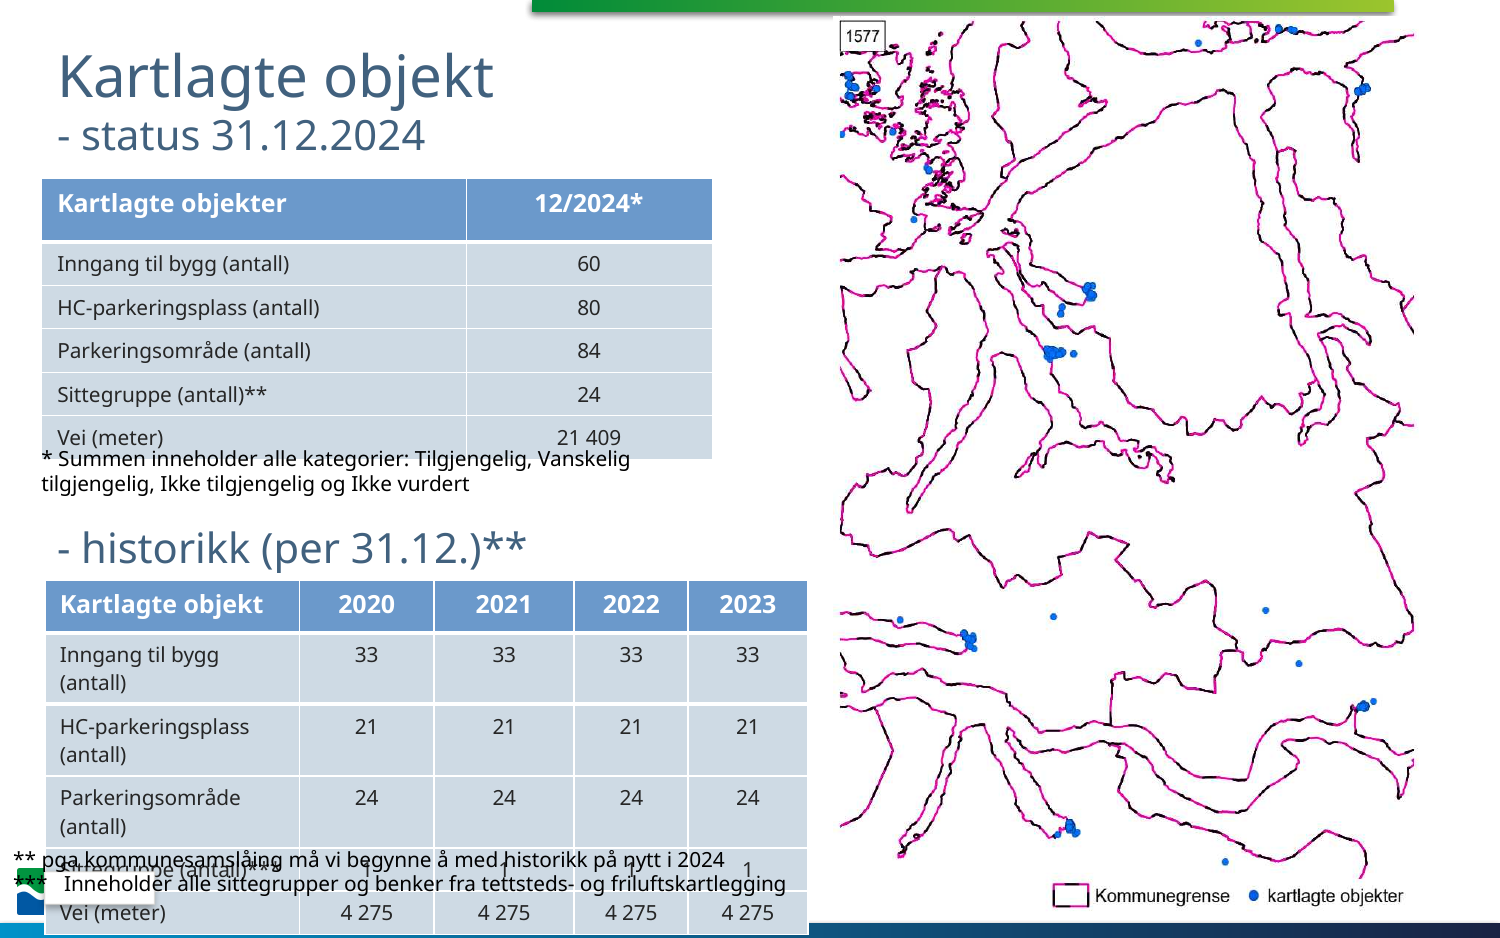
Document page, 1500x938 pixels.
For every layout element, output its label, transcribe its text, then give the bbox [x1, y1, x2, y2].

table_cell 60 [467, 244, 712, 285]
table_cell Parkeringsområde (antall) [42, 329, 466, 372]
table_header Kartlagte objekter [42, 179, 466, 240]
text_box * Summen inneholder alle kategorier: Tilgjengelig, Vanskelig tilgjengelig, Ikke tilgjengelig og Ikke vurdert [26, 438, 711, 504]
table_cell Inngang til bygg (antall) [42, 244, 466, 285]
table_cell Vei (meter) [42, 416, 466, 438]
table_cell Sittegruppe (antall)** [42, 373, 466, 415]
table_cell 24 [575, 777, 687, 838]
table_cell HC-parkeringsplass (antall) [42, 286, 466, 328]
table_cell Vei (meter) [46, 904, 299, 934]
table_cell 24 [435, 777, 573, 838]
table_cell Inngang til bygg (antall) [46, 635, 299, 702]
table_header 2023 [689, 581, 807, 631]
table_cell 21 [435, 706, 573, 775]
table_cell 21 [575, 706, 687, 775]
table_cell 21 409 [467, 416, 712, 459]
table_cell 4 275 [435, 904, 573, 934]
picture [833, 16, 1419, 913]
table_cell Parkeringsområde (antall) [46, 777, 299, 838]
table_cell 4 275 [300, 904, 433, 934]
table_cell 33 [689, 635, 807, 702]
table_cell 80 [467, 286, 712, 328]
table_cell HC-parkeringsplass (antall) [46, 706, 299, 775]
table_header 2020 [300, 581, 433, 631]
table_cell 4 275 [575, 904, 687, 934]
table_header 2021 [435, 581, 573, 631]
table_cell 33 [300, 635, 433, 702]
table_cell 21 [300, 706, 433, 775]
text_box - historikk (per 31.12.)** [42, 496, 828, 580]
table_cell 24 [467, 373, 712, 415]
table_header 2022 [575, 581, 687, 631]
table_cell 24 [689, 777, 807, 847]
text_box Kartlagte objekt - status 31.12.2024 [42, 24, 828, 167]
table_cell 24 [300, 777, 433, 838]
table_cell 1 [802, 849, 807, 890]
table_cell 84 [467, 329, 712, 372]
table_cell 33 [575, 635, 687, 702]
table_cell 33 [435, 635, 573, 702]
table_header 12/2024* [467, 179, 712, 240]
table_header Kartlagte objekt [46, 581, 299, 631]
text_box ** pga kommunesamslåing må vi begynne å med historikk på nytt i 2024 *** Inneholder alle sittegrupper og benker fra tettsteds- og friluftskartlegging [0, 838, 802, 904]
table_cell 4 275 [689, 892, 807, 934]
table_cell 21 [689, 706, 807, 775]
